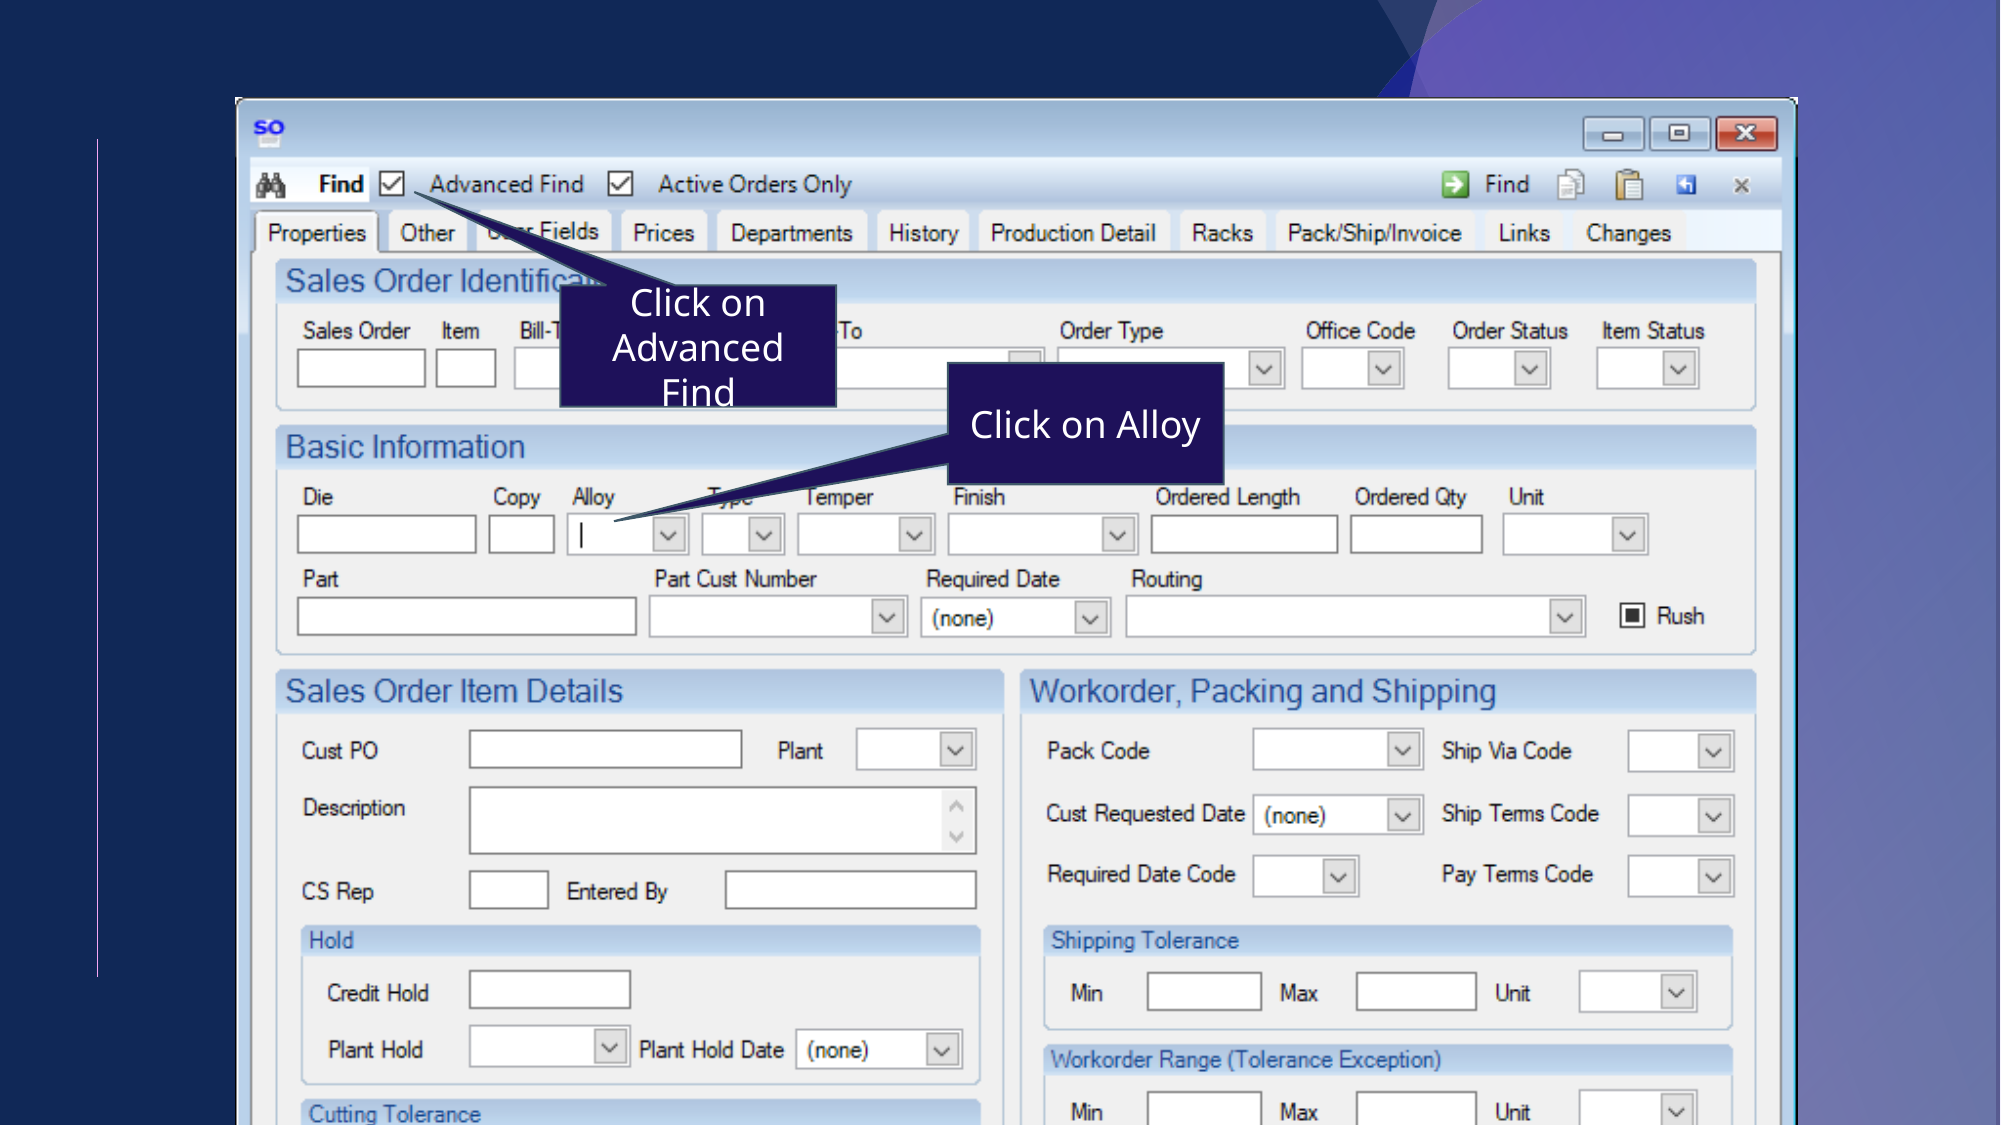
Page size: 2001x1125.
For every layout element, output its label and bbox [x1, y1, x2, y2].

picture [235, 97, 1798, 1125]
